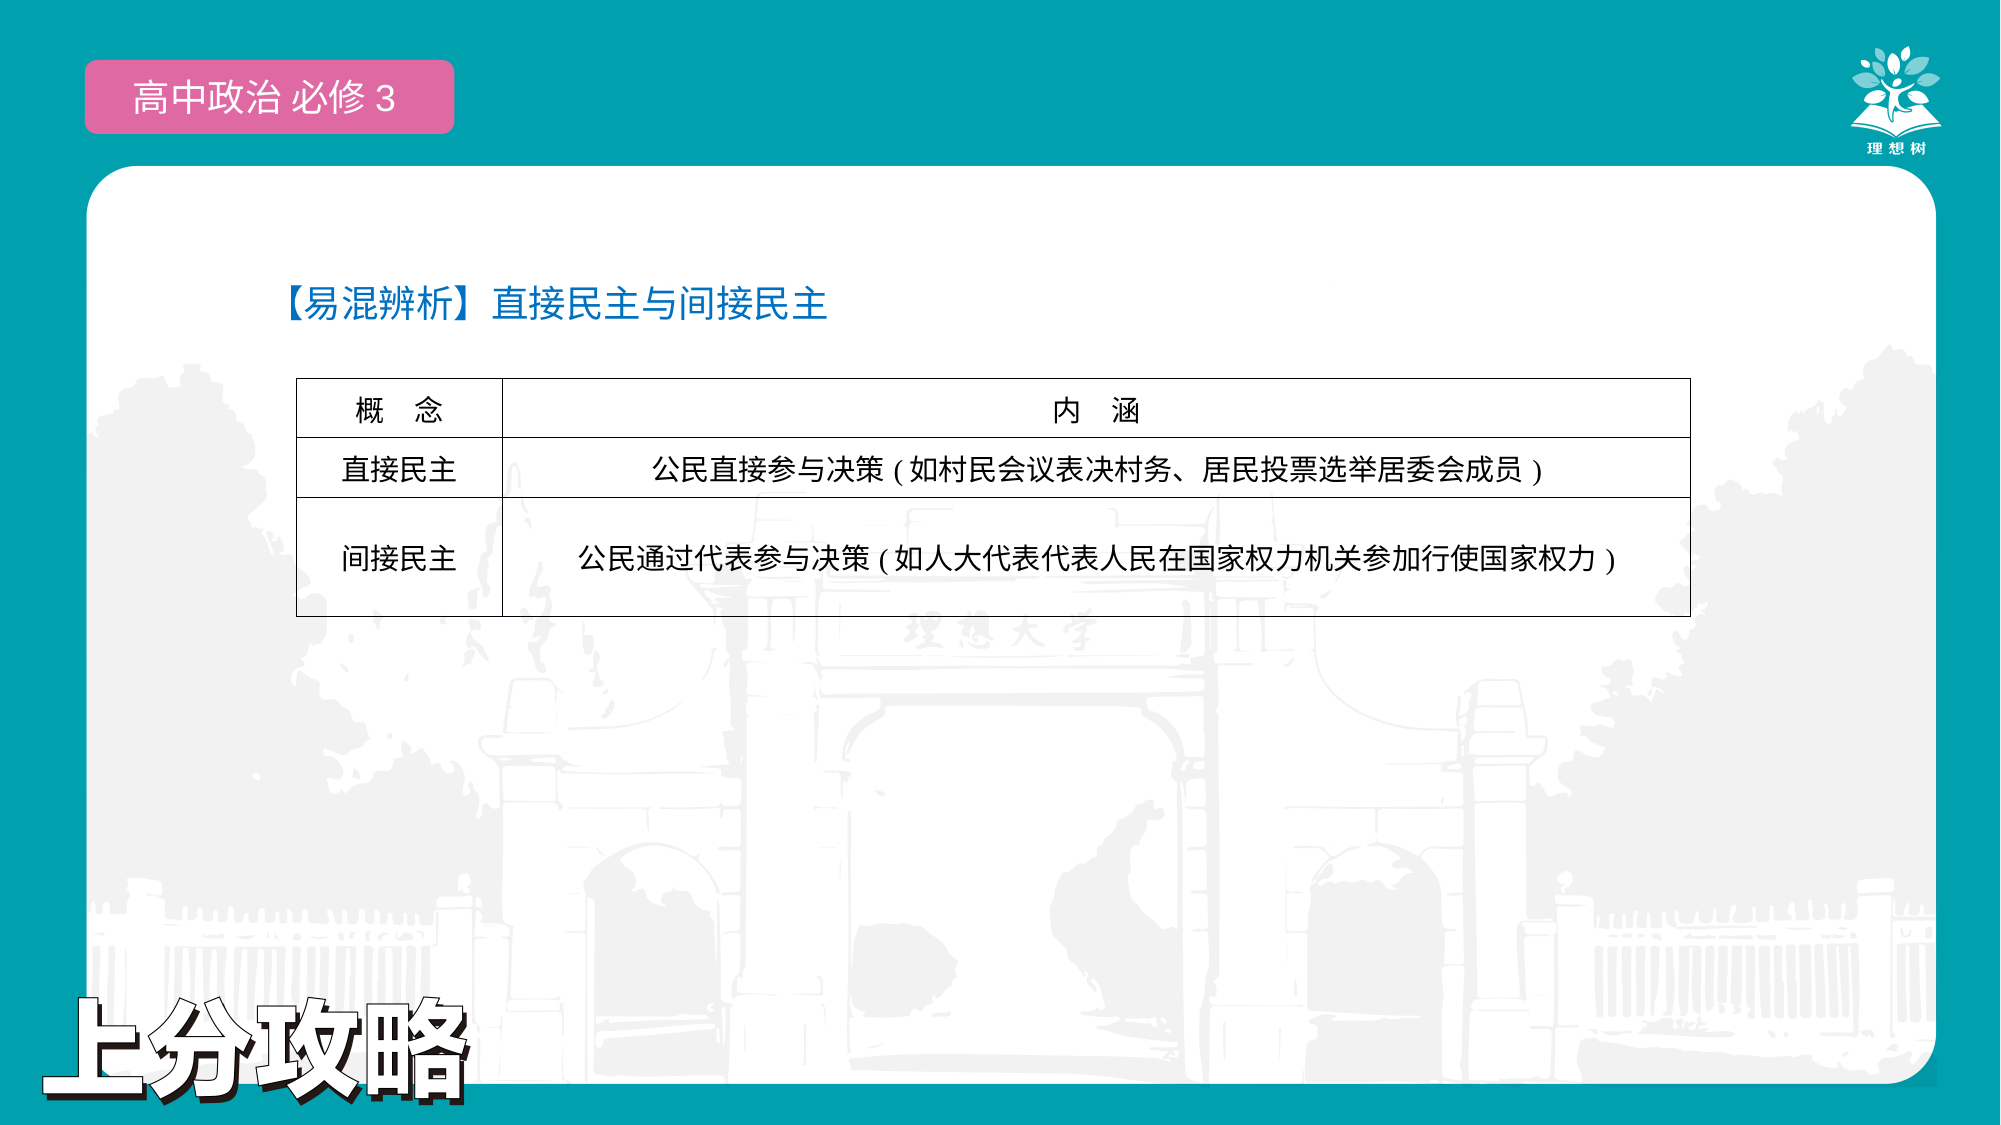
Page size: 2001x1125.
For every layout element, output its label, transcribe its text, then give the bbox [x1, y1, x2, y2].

table_cell 公民通过代表参与决策(如人大代表代表人民在国家权力机关参加行使国家权力) [503, 498, 1690, 616]
table_header 概 念 [297, 379, 502, 437]
table_header 内 涵 [503, 379, 1690, 437]
text_box 高中政治 必修3 [83, 58, 456, 135]
table_cell 直接民主 [297, 438, 502, 497]
table_cell 间接民主 [297, 498, 502, 616]
picture [0, 0, 2001, 1125]
table_cell 公民直接参与决策(如村民会议表决村务、居民投票选举居委会成员) [503, 438, 1690, 497]
text_box 【易混辨析】直接民主与间接民主 [251, 272, 1749, 378]
